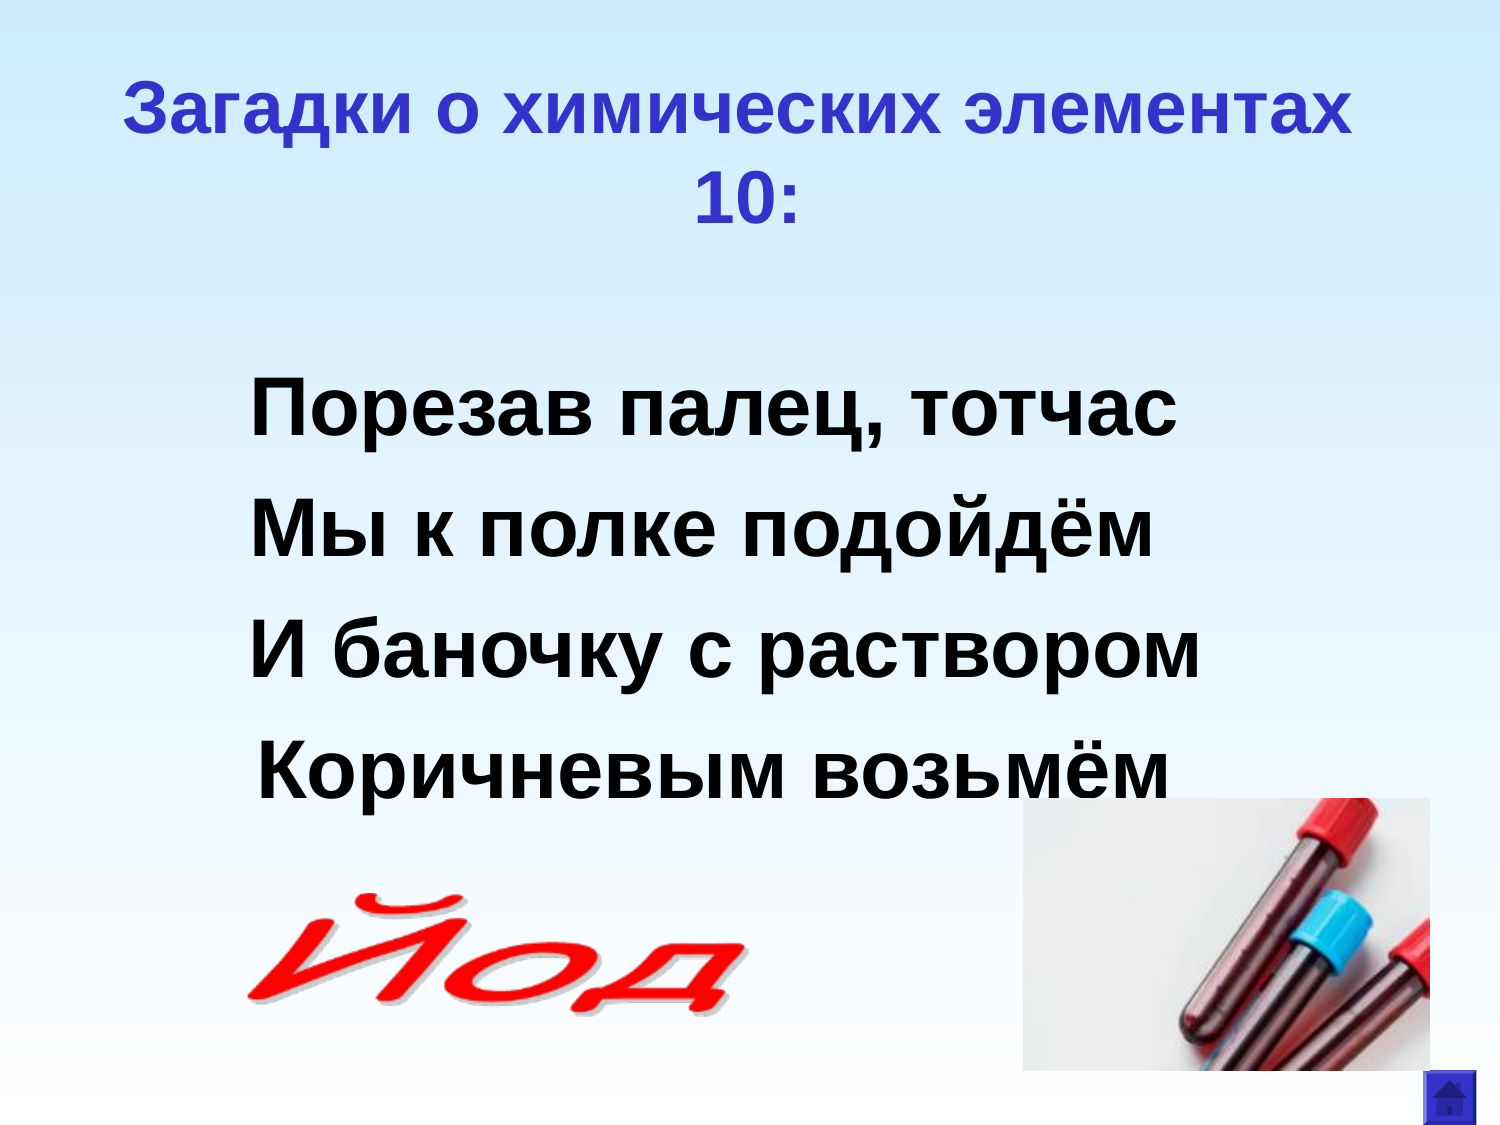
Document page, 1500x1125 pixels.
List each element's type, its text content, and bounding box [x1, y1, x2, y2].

list Порезав палец, тотчас Мы к полке подойдём И баночку с раствором Коричневым возьмём [0, 345, 1430, 1125]
title Загадки о химических элементах 10: [73, 54, 1424, 243]
text_box [1423, 1070, 1477, 1125]
picture [1023, 798, 1430, 1071]
picture [247, 893, 749, 1017]
